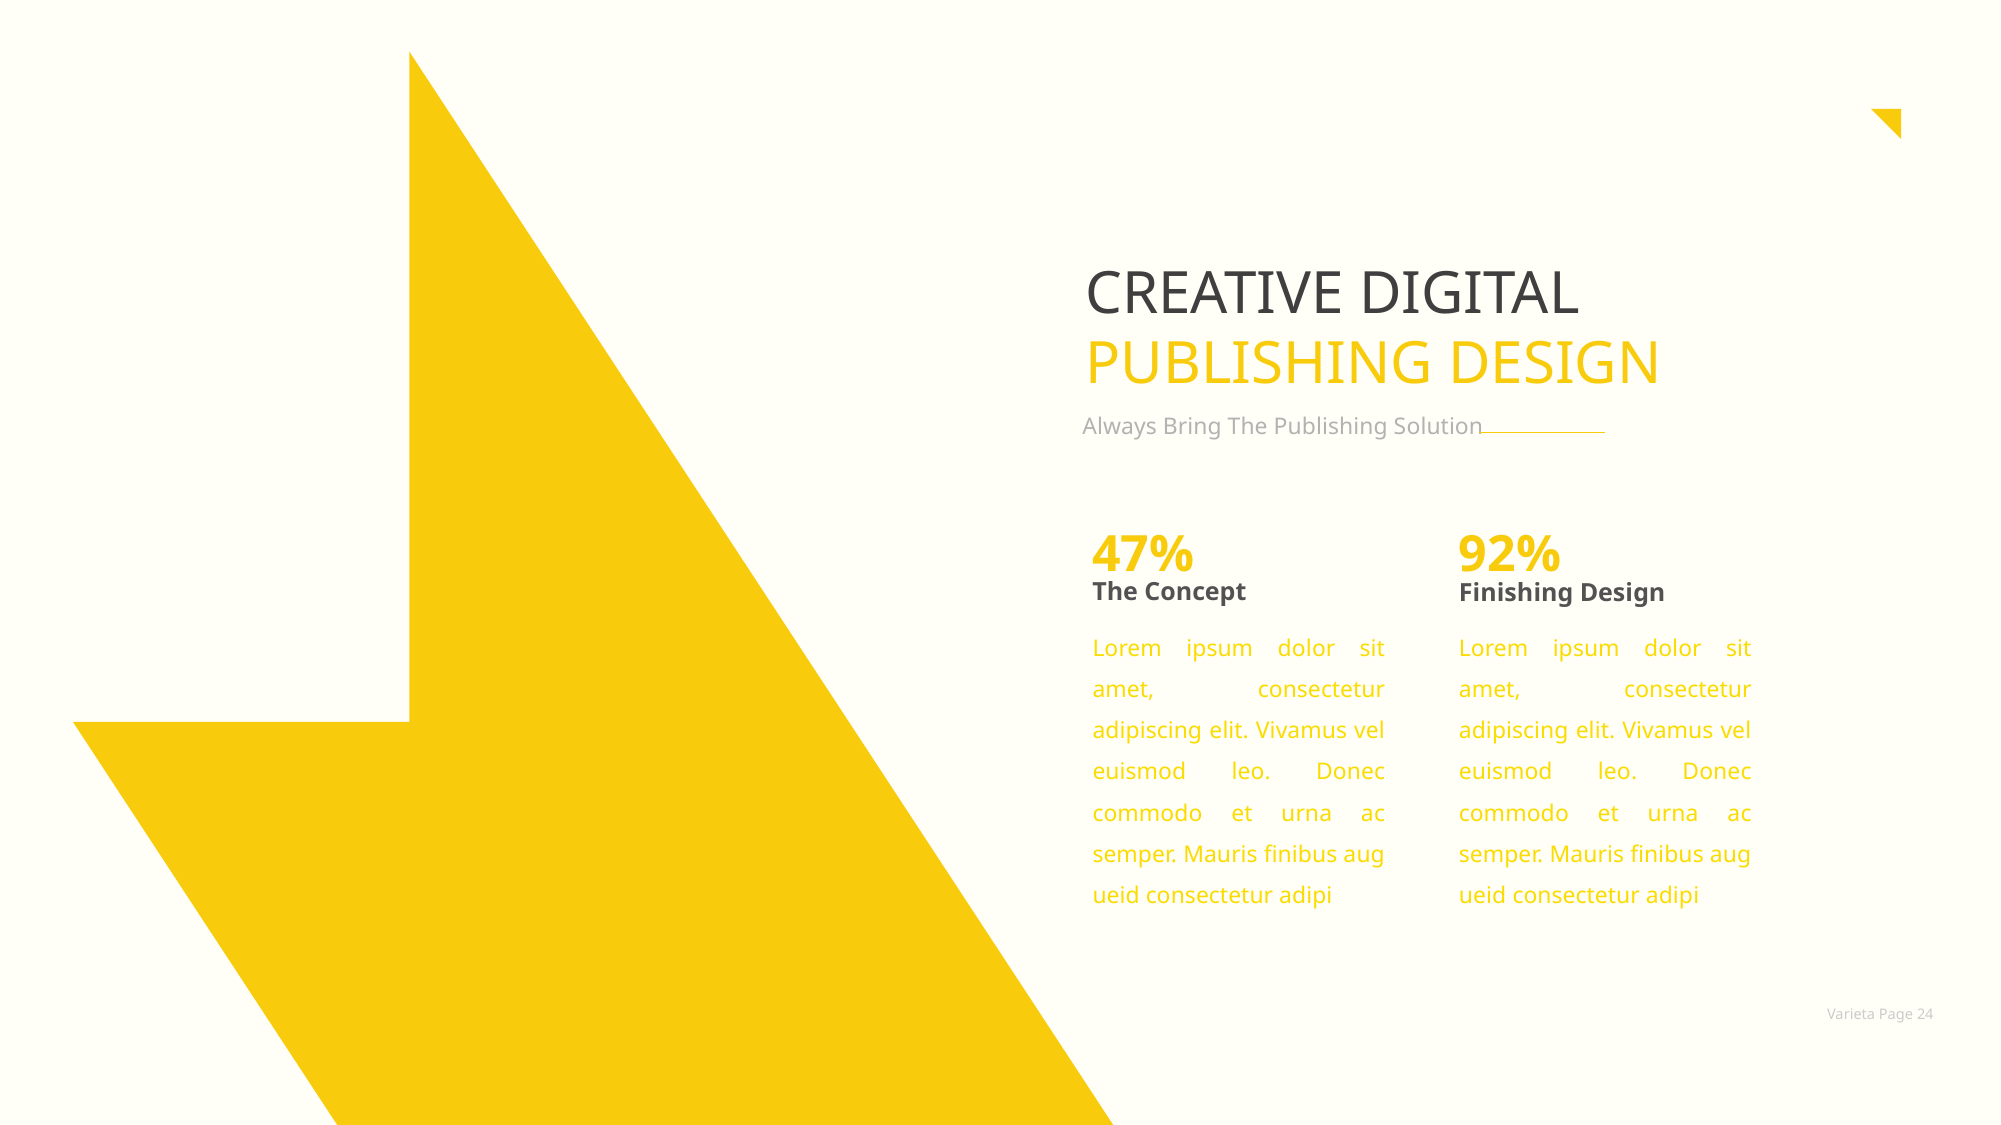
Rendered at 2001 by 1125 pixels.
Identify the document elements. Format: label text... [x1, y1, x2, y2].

text_box Finishing Design [1444, 568, 1763, 614]
text_box The Concept [1114, 567, 1397, 613]
text_box Always Bring The Publishing Solution [1114, 404, 1499, 447]
text_box 92% [1444, 484, 1676, 568]
text_box 47% [1114, 484, 1309, 567]
text_box Lorem ipsum dolor sit amet, consectetur adipiscing elit. Vivamus vel euismod leo. Donec commodo et urna ac semper. Mauris finibus aug ueid consectetur adipi [1444, 612, 1767, 916]
text_box CREATIVE DIGITAL PUBLISHING DESIGN [1114, 247, 1770, 403]
text_box [1868, 107, 1903, 142]
text_box Varieta Page 24 [1757, 997, 1949, 1032]
picture [0, 0, 1114, 1125]
text_box Lorem ipsum dolor sit amet, consectetur adipiscing elit. Vivamus vel euismod leo. Donec commodo et urna ac semper. Mauris finibus aug ueid consectetur adipi [1114, 612, 1400, 916]
